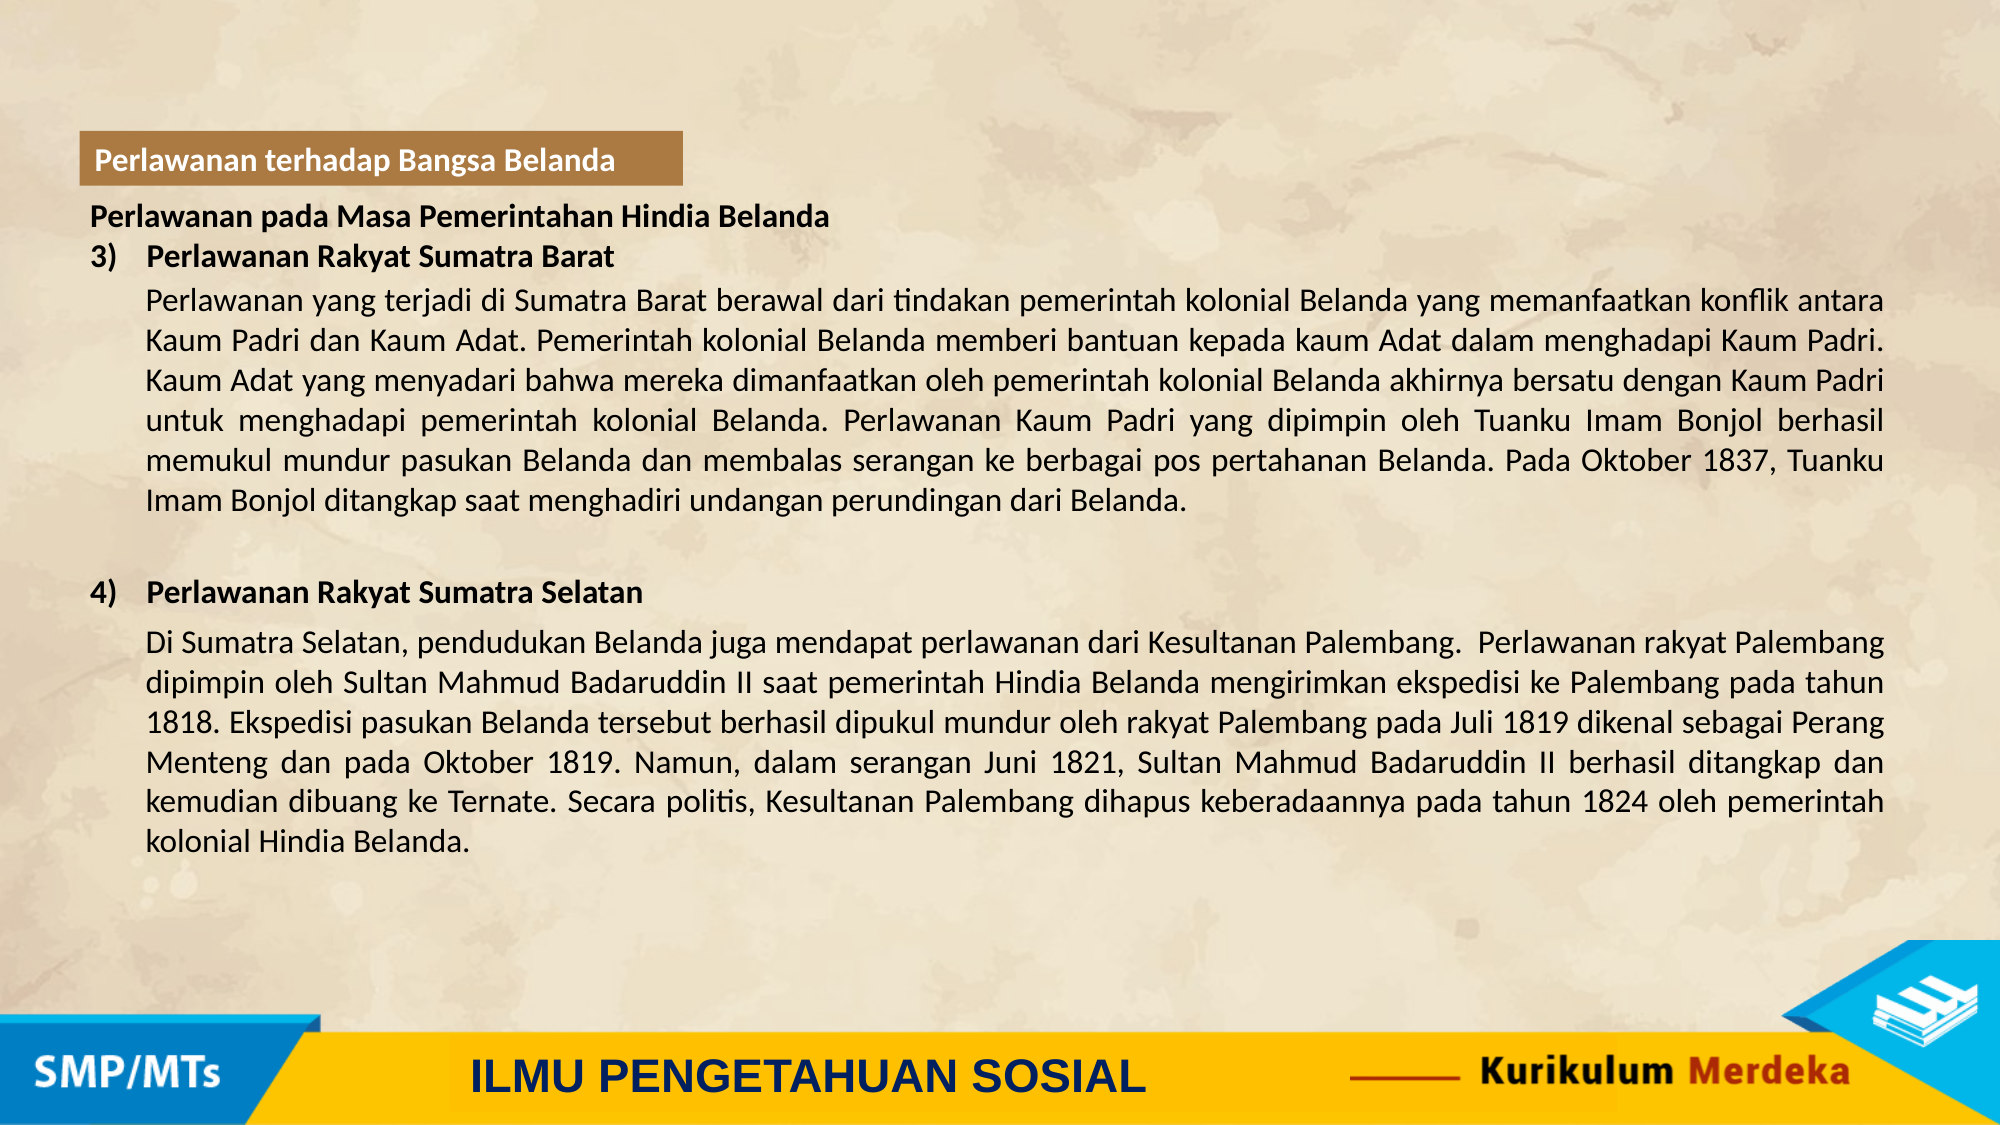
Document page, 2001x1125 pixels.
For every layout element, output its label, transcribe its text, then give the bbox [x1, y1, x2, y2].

text_box Perlawanan terhadap Bangsa Belanda [79, 130, 684, 185]
text_box Perlawanan yang terjadi di Sumatra Barat berawal dari tindakan pemerintah kolonial Belanda yang memanfaatkan konflik antara Kaum Padri dan Kaum Adat. Pemerintah kolonial Belanda memberi bantuan kepada kaum Adat dalam menghadapi Kaum Padri. Kaum Adat yang menyadari bahwa mereka dimanfaatkan oleh pemerintah kolonial Belanda akhirnya bersatu dengan Kaum Padri untuk menghadapi pemerintah kolonial Belanda. Perlawanan Kaum Padri yang dipimpin oleh Tuanku Imam Bonjol berhasil memukul mundur pasukan Belanda dan membalas serangan ke berbagai pos pertahanan Belanda. Pada Oktober 1837, Tuanku Imam Bonjol ditangkap saat menghadiri undangan perundingan dari Belanda. [130, 271, 1903, 526]
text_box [0, 940, 2000, 1125]
text_box Perlawanan pada Masa Pemerintahan Hindia Belanda Perlawanan Rakyat Sumatra Barat [74, 185, 1196, 282]
text_box Di Sumatra Selatan, pendudukan Belanda juga mendapat perlawanan dari Kesultanan Palembang. Perlawanan rakyat Palembang dipimpin oleh Sultan Mahmud Badaruddin II saat pemerintah Hindia Belanda mengirimkan ekspedisi ke Palembang pada tahun 1818. Ekspedisi pasukan Belanda tersebut berhasil dipukul mundur oleh rakyat Palembang pada Juli 1819 dikenal sebagai Perang Menteng dan pada Oktober 1819. Namun, dalam serangan Juni 1821, Sultan Mahmud Badaruddin II berhasil ditangkap dan kemudian dibuang ke Ternate. Secara politis, Kesultanan Palembang dihapus keberadaannya pada tahun 1824 oleh pemerintah kolonial Hindia Belanda. [130, 612, 1903, 867]
text_box Perlawanan Rakyat Sumatra Selatan [74, 561, 1196, 618]
